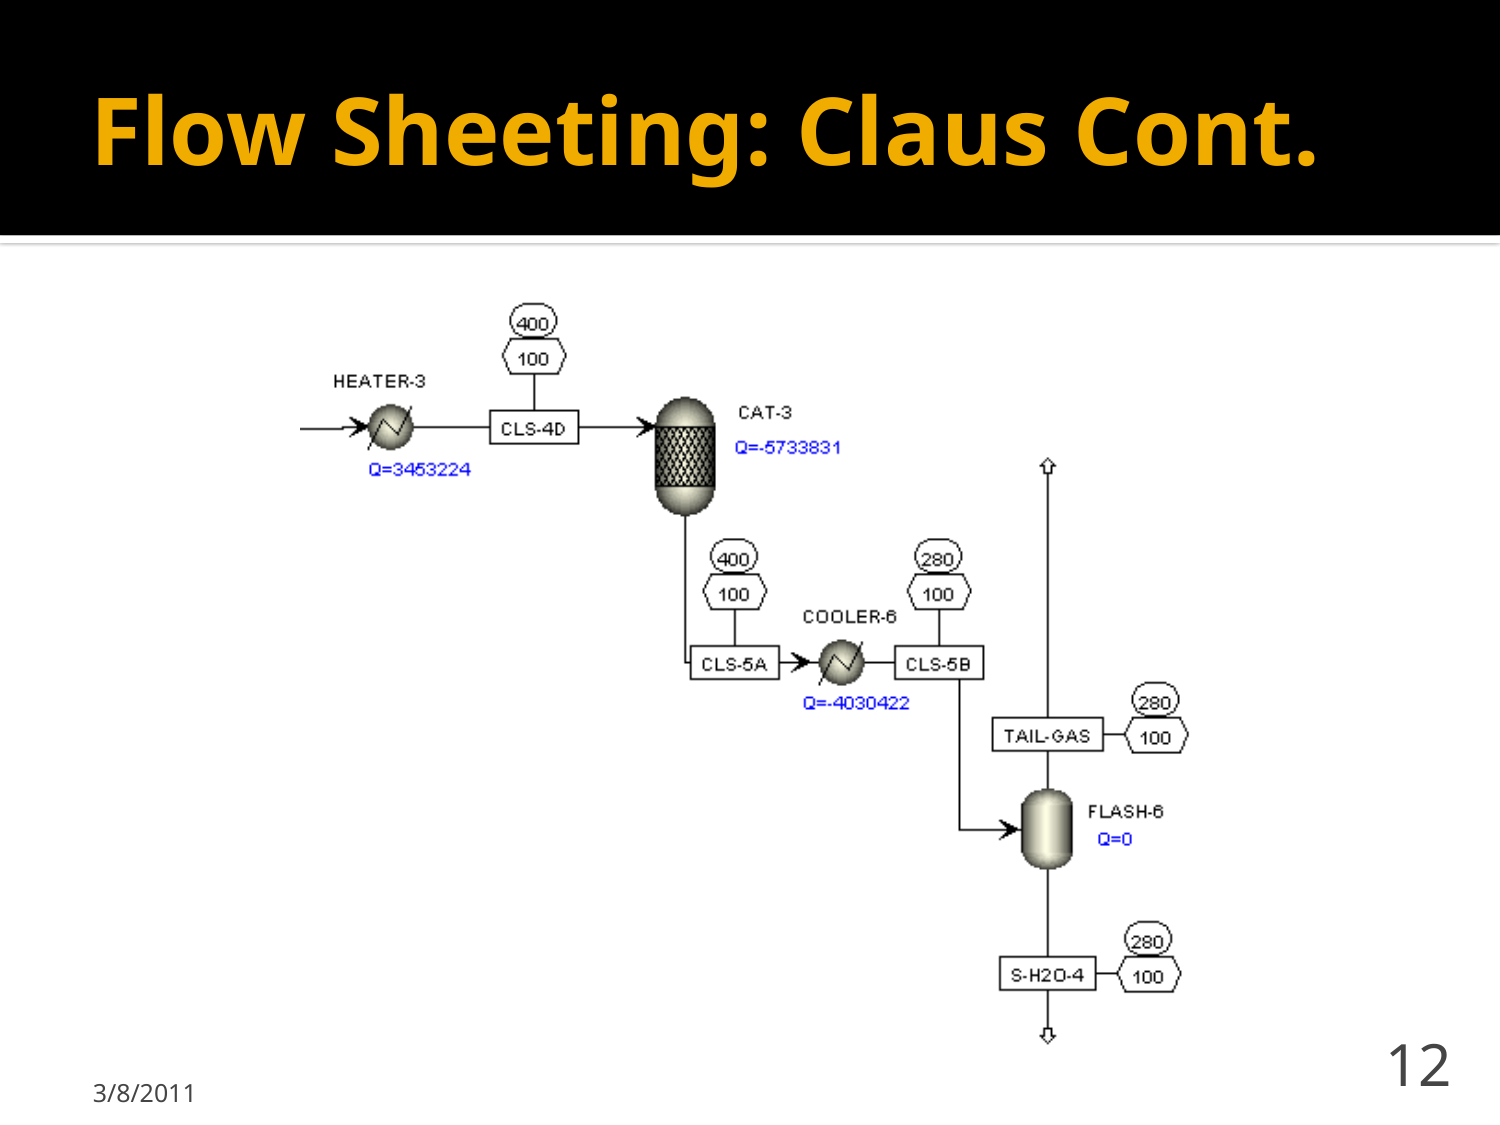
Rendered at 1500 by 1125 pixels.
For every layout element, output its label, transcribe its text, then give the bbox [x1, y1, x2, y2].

slide_number 12 [1345, 1062, 1467, 1108]
title Flow Sheeting: Claus Cont. [75, 25, 1425, 231]
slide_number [75, 1062, 425, 1108]
picture [299, 274, 1213, 1063]
